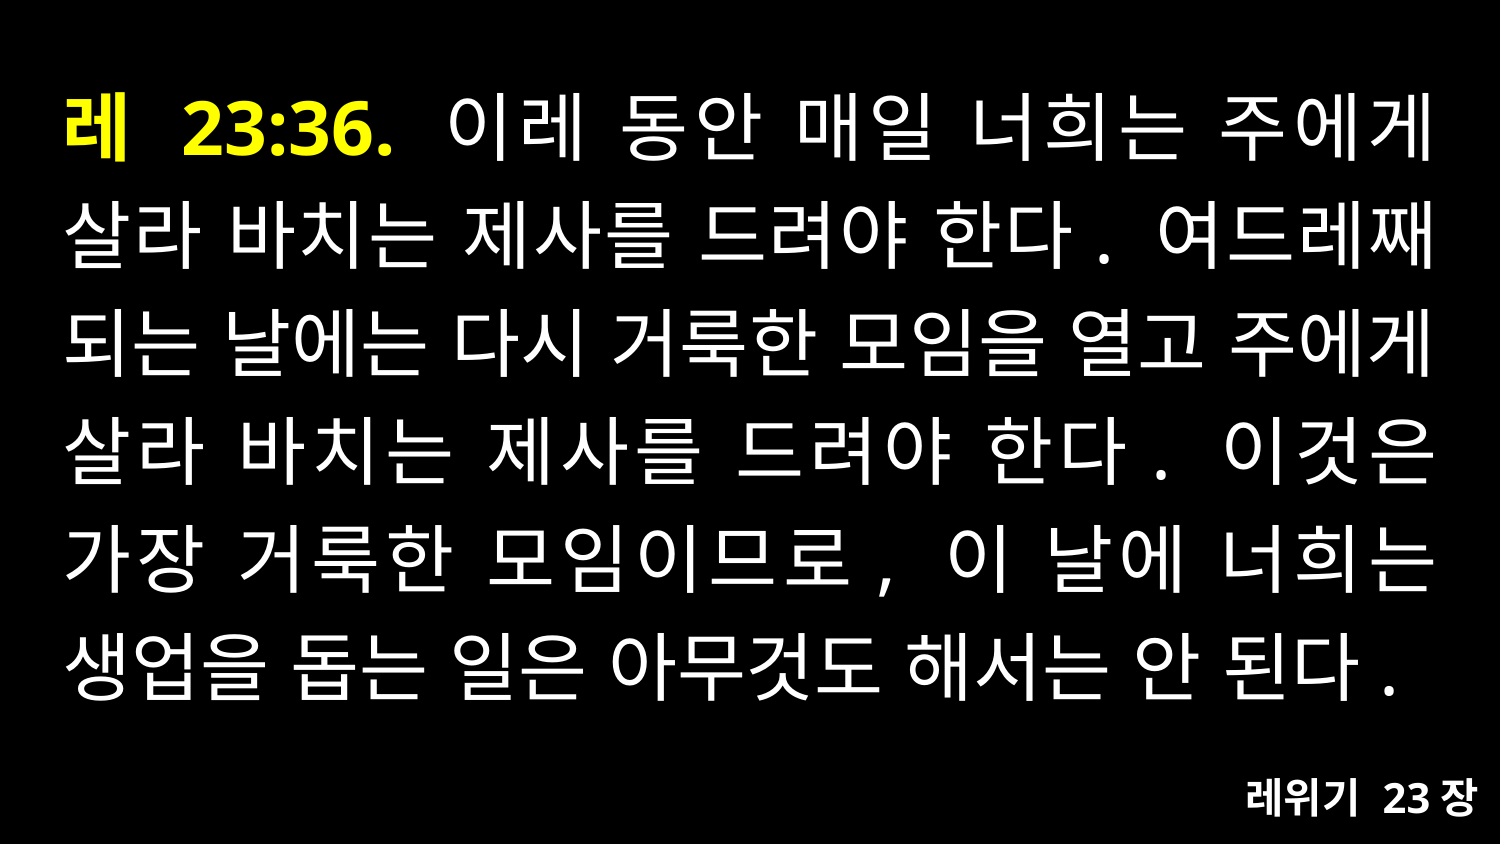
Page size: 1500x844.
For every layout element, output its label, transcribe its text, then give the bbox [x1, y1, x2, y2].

subtitle 레위기 23장 [916, 770, 1500, 844]
title 레 23:36. 이레 동안 매일 너희는 주에게 살라 바치는 제사를 드려야 한다. 여드레째 되는 날에는 다시 거룩한 모임을 열고 주에게 살라 바치는 제사를 드려야 한다. 이것은 가장 거룩한 모임이므로, 이 날에 너희는 생업을 돕는 일은 아무것도 해서는 안 된다. [0, 0, 1500, 844]
